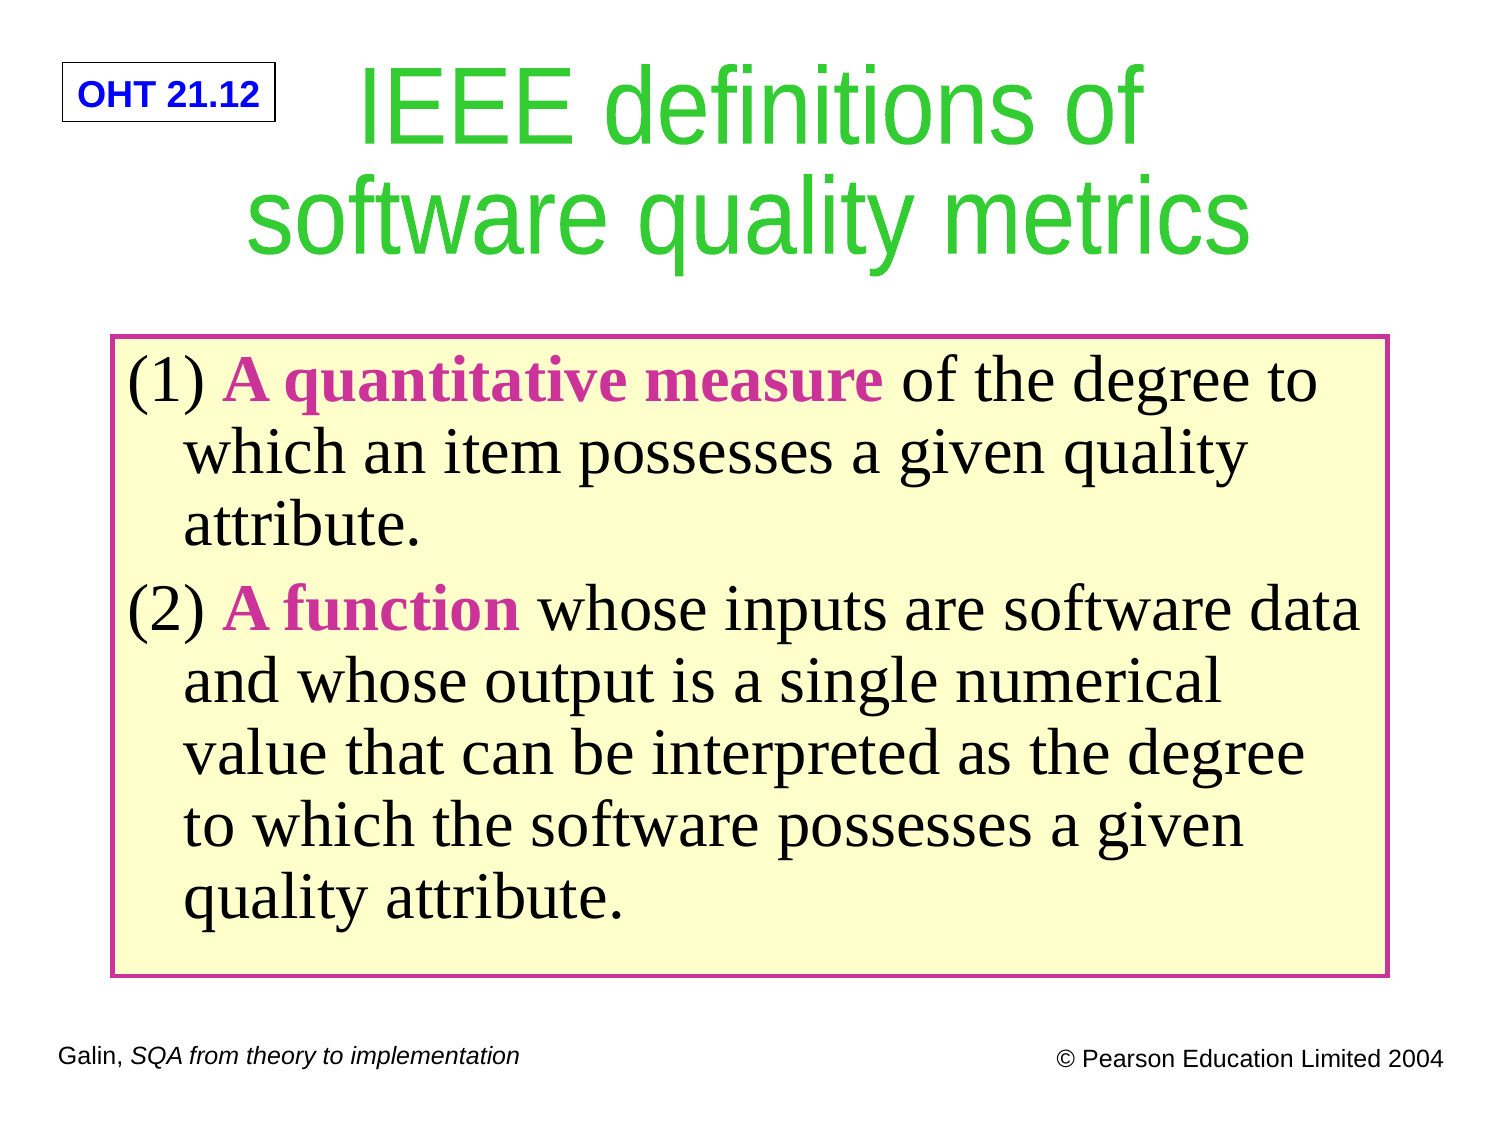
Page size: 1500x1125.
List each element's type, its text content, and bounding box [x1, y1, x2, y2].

list (1) A quantitative measure of the degree to which an item possesses a given quality attribute. (2) A function whose inputs are software data and whose output is a single numerical value that can be interpreted as the degree to which the software possesses a given quality attribute. [112, 336, 1388, 977]
